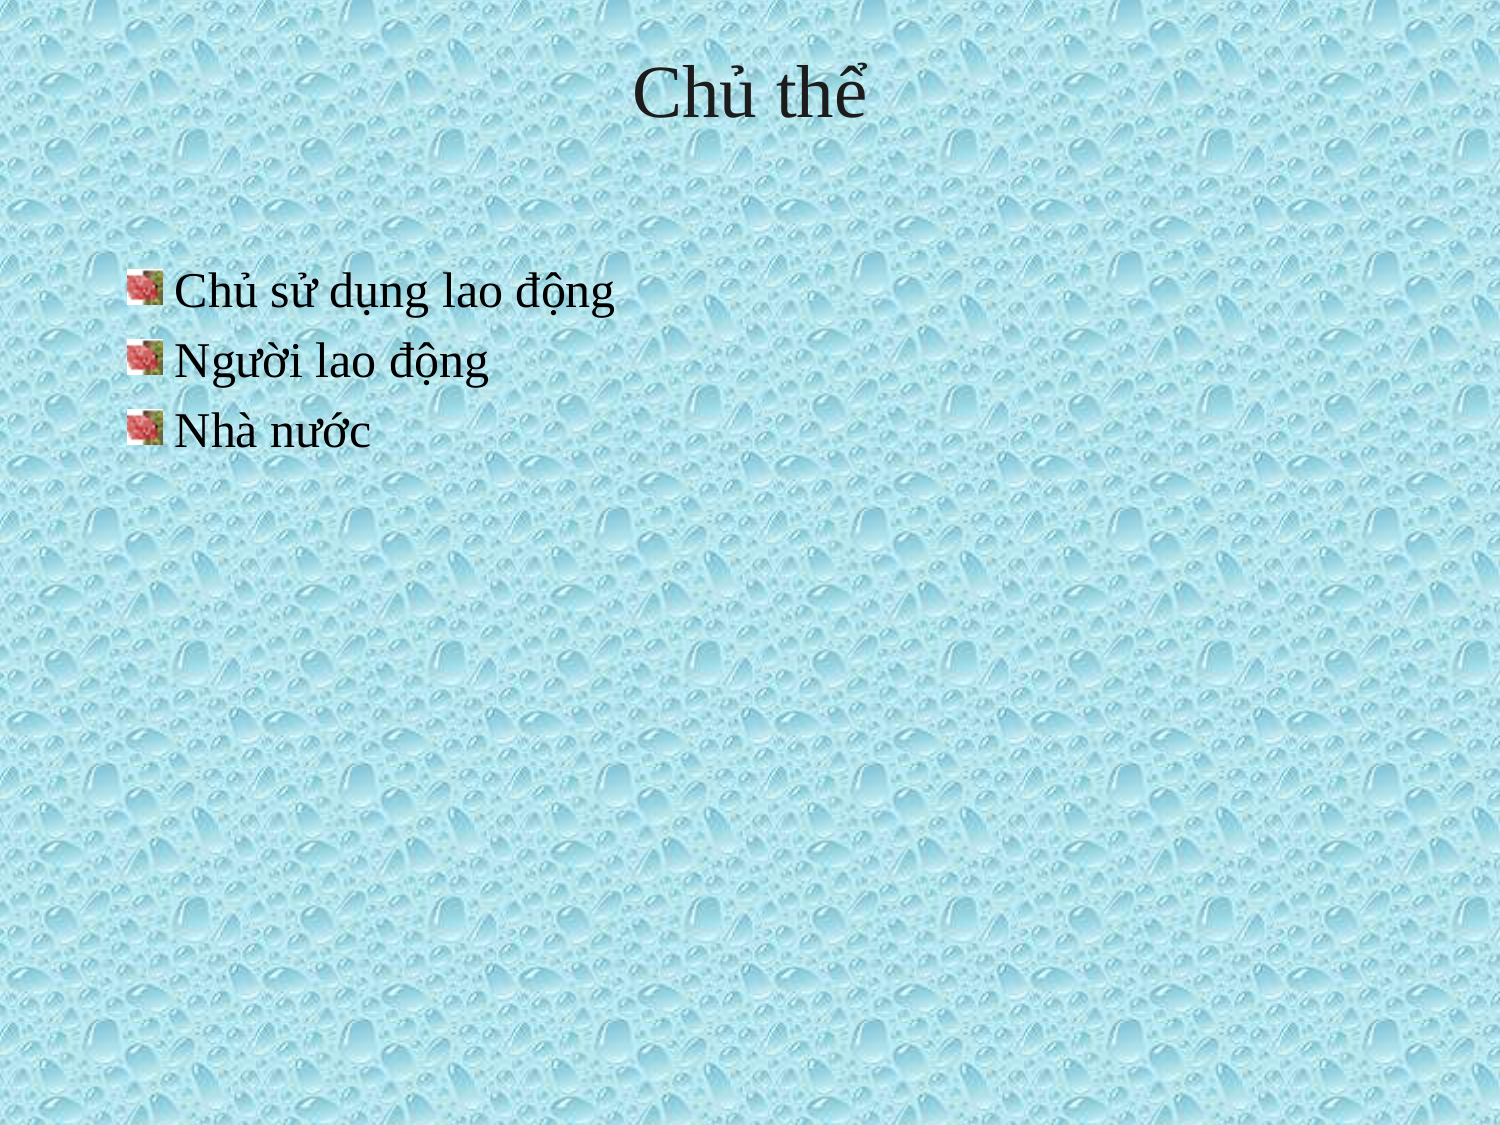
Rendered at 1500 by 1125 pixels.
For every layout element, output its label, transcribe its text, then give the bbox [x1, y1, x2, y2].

picture [0, 0, 1500, 1125]
title Chủ thể [112, 0, 1388, 176]
subtitle Chủ sử dụng lao động Người lao động Nhà nước [112, 249, 1401, 976]
